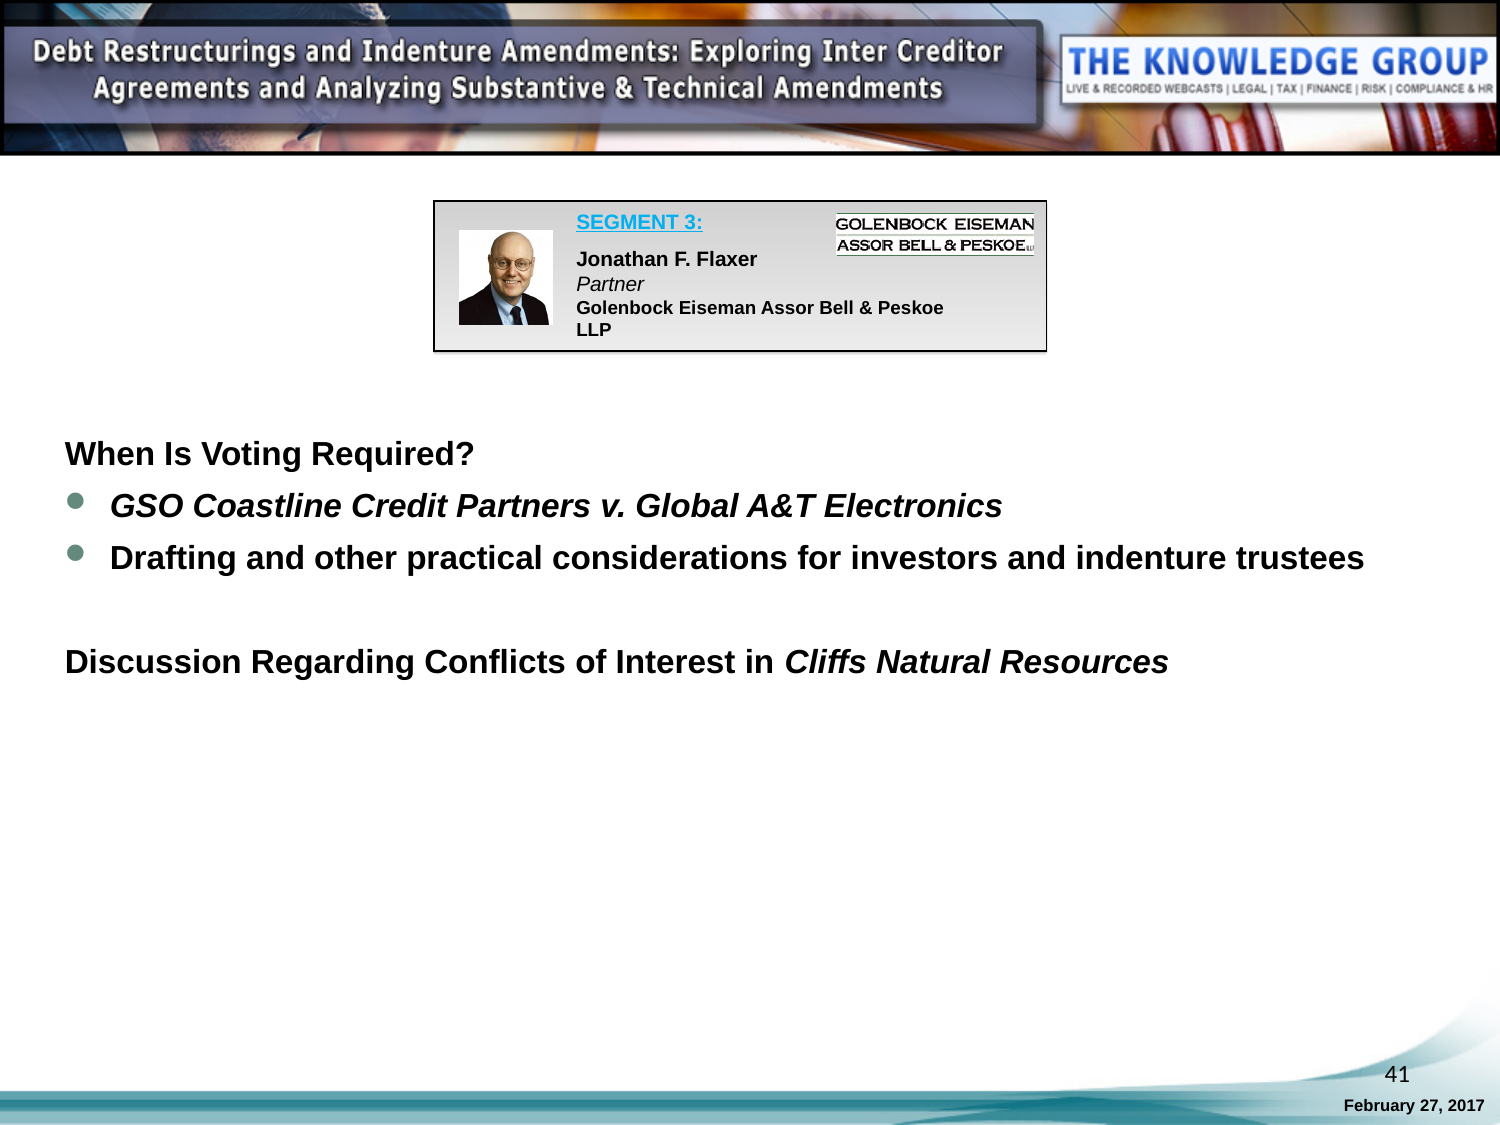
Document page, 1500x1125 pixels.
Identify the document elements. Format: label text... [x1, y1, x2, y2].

slide_number 41 [1074, 1042, 1425, 1103]
text_box When Is Voting Required? GSO Coastline Credit Partners v. Global A&T Electronics Drafting and other practical considerations for investors and indenture trustees Discussion Regarding Conflicts of Interest in Cliffs Natural Resources [50, 425, 1450, 844]
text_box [433, 200, 1047, 352]
picture [0, 0, 1500, 1125]
text_box February 27, 2017 [1100, 1087, 1500, 1123]
